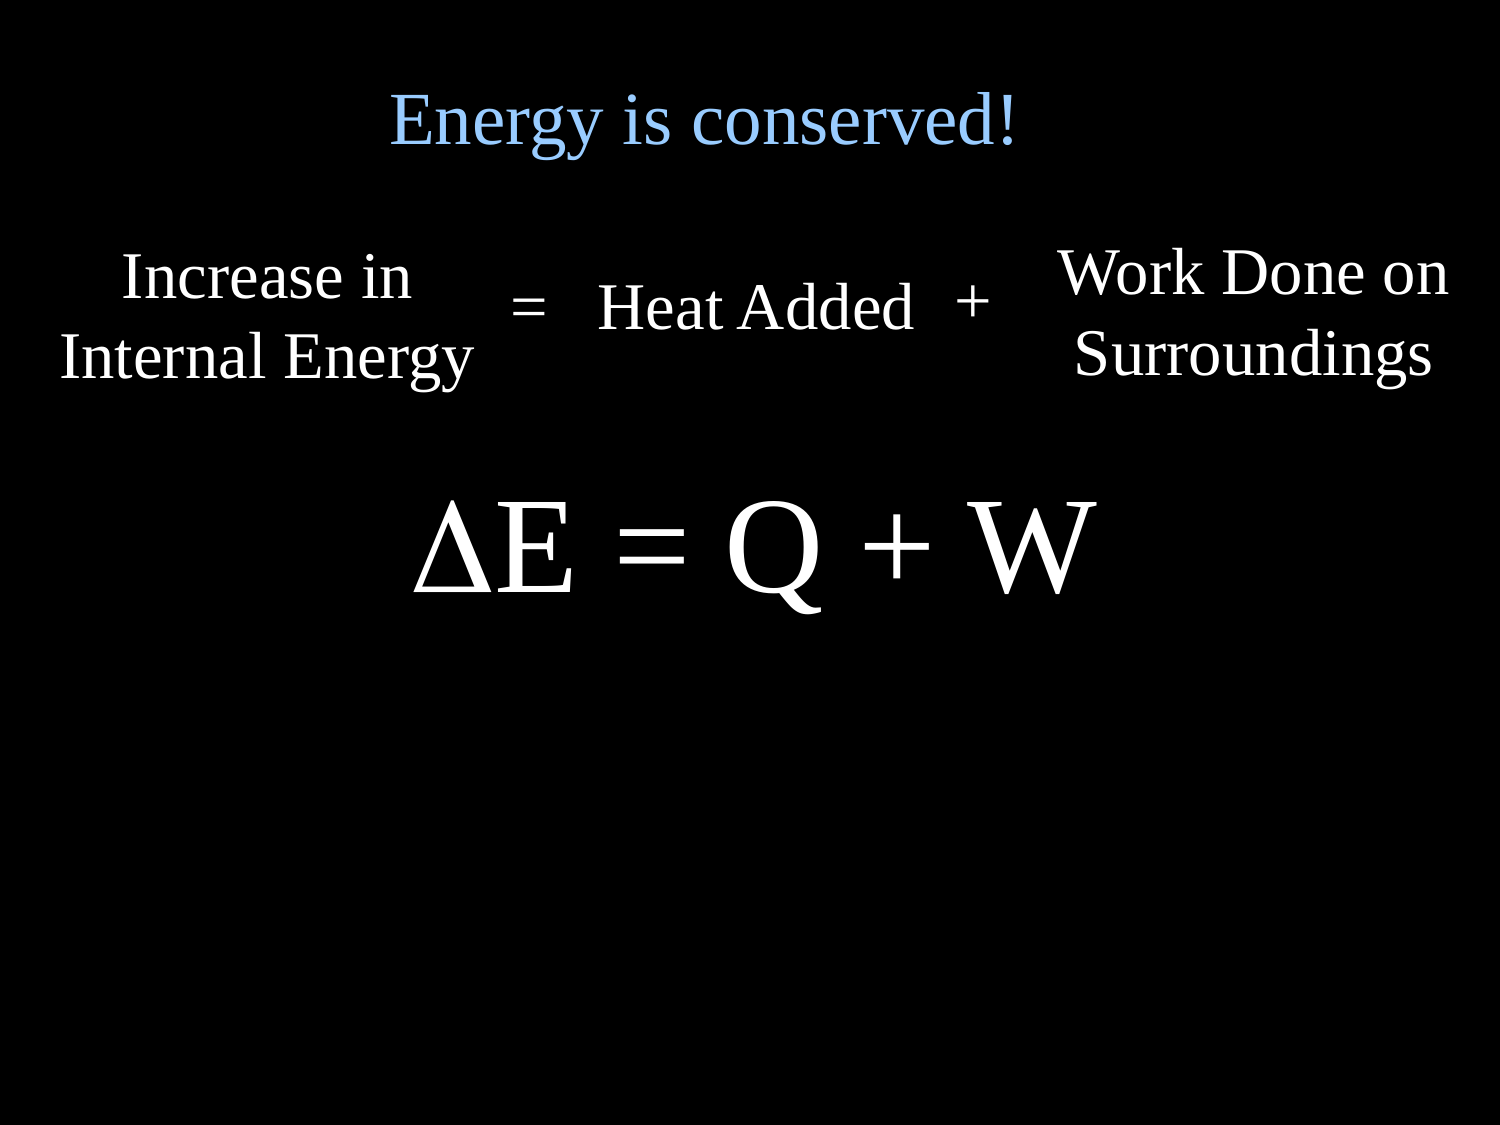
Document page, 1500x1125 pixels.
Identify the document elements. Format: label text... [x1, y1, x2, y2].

text_box Energy is conserved! [329, 61, 1080, 167]
text_box DE = Q + W [396, 447, 1335, 628]
text_box Work Done on Surroundings [1026, 221, 1482, 396]
text_box + [911, 249, 1026, 344]
text_box = Heat Added [495, 255, 948, 431]
text_box Increase in Internal Energy [39, 224, 496, 400]
